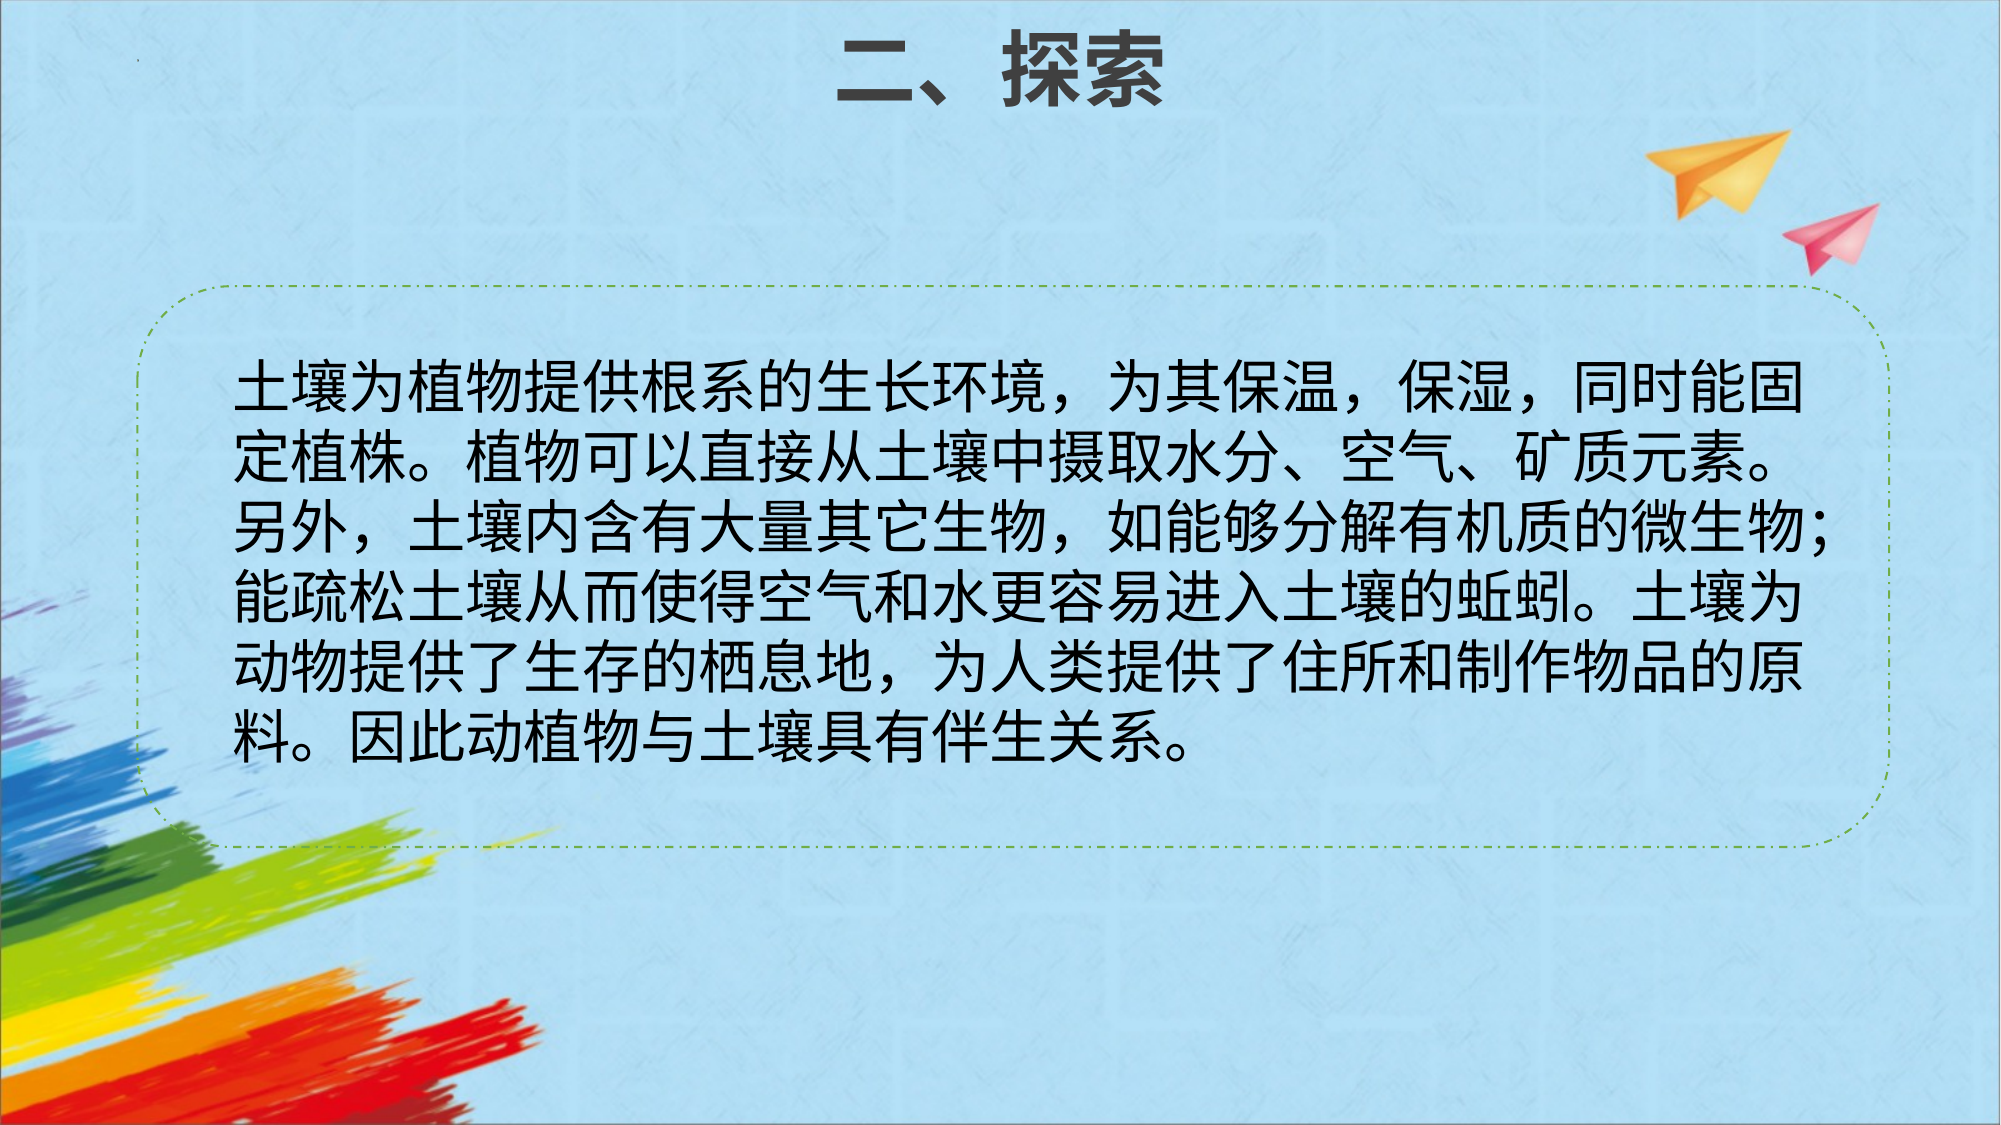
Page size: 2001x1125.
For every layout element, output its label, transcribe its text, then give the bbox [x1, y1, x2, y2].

title 二、探索 [137, 0, 1863, 135]
picture [0, 0, 2001, 1125]
text_box [136, 285, 1891, 849]
